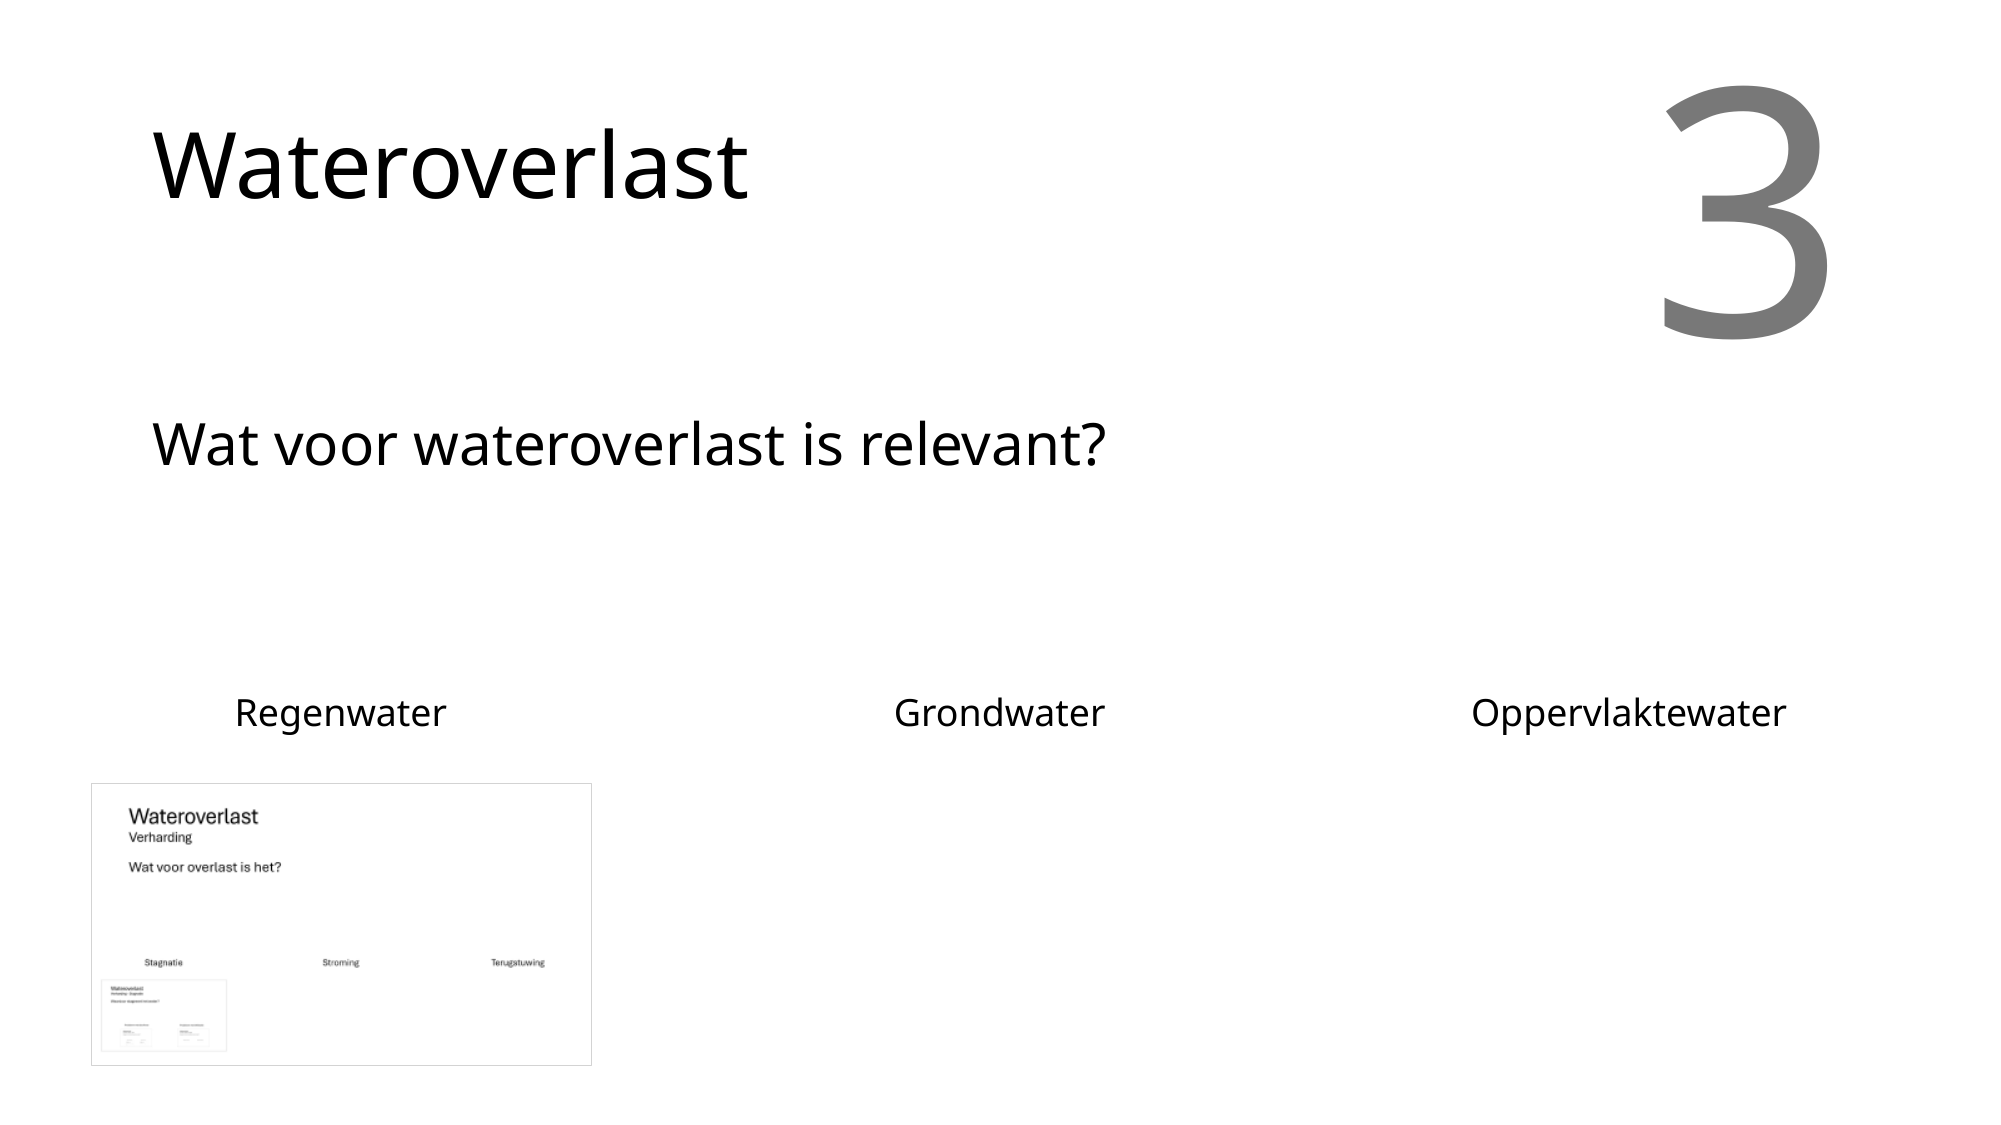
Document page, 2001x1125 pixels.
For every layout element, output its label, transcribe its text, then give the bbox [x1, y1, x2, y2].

text_box Grondwater [845, 681, 1155, 742]
picture [92, 784, 591, 1065]
text_box Oppervlaktewater [1451, 681, 1808, 742]
title Wateroverlast [137, 59, 1360, 278]
list Wat voor wateroverlast is relevant? [137, 407, 1863, 654]
text_box Regenwater [150, 681, 532, 742]
slide_number 3 [1396, 59, 1863, 393]
